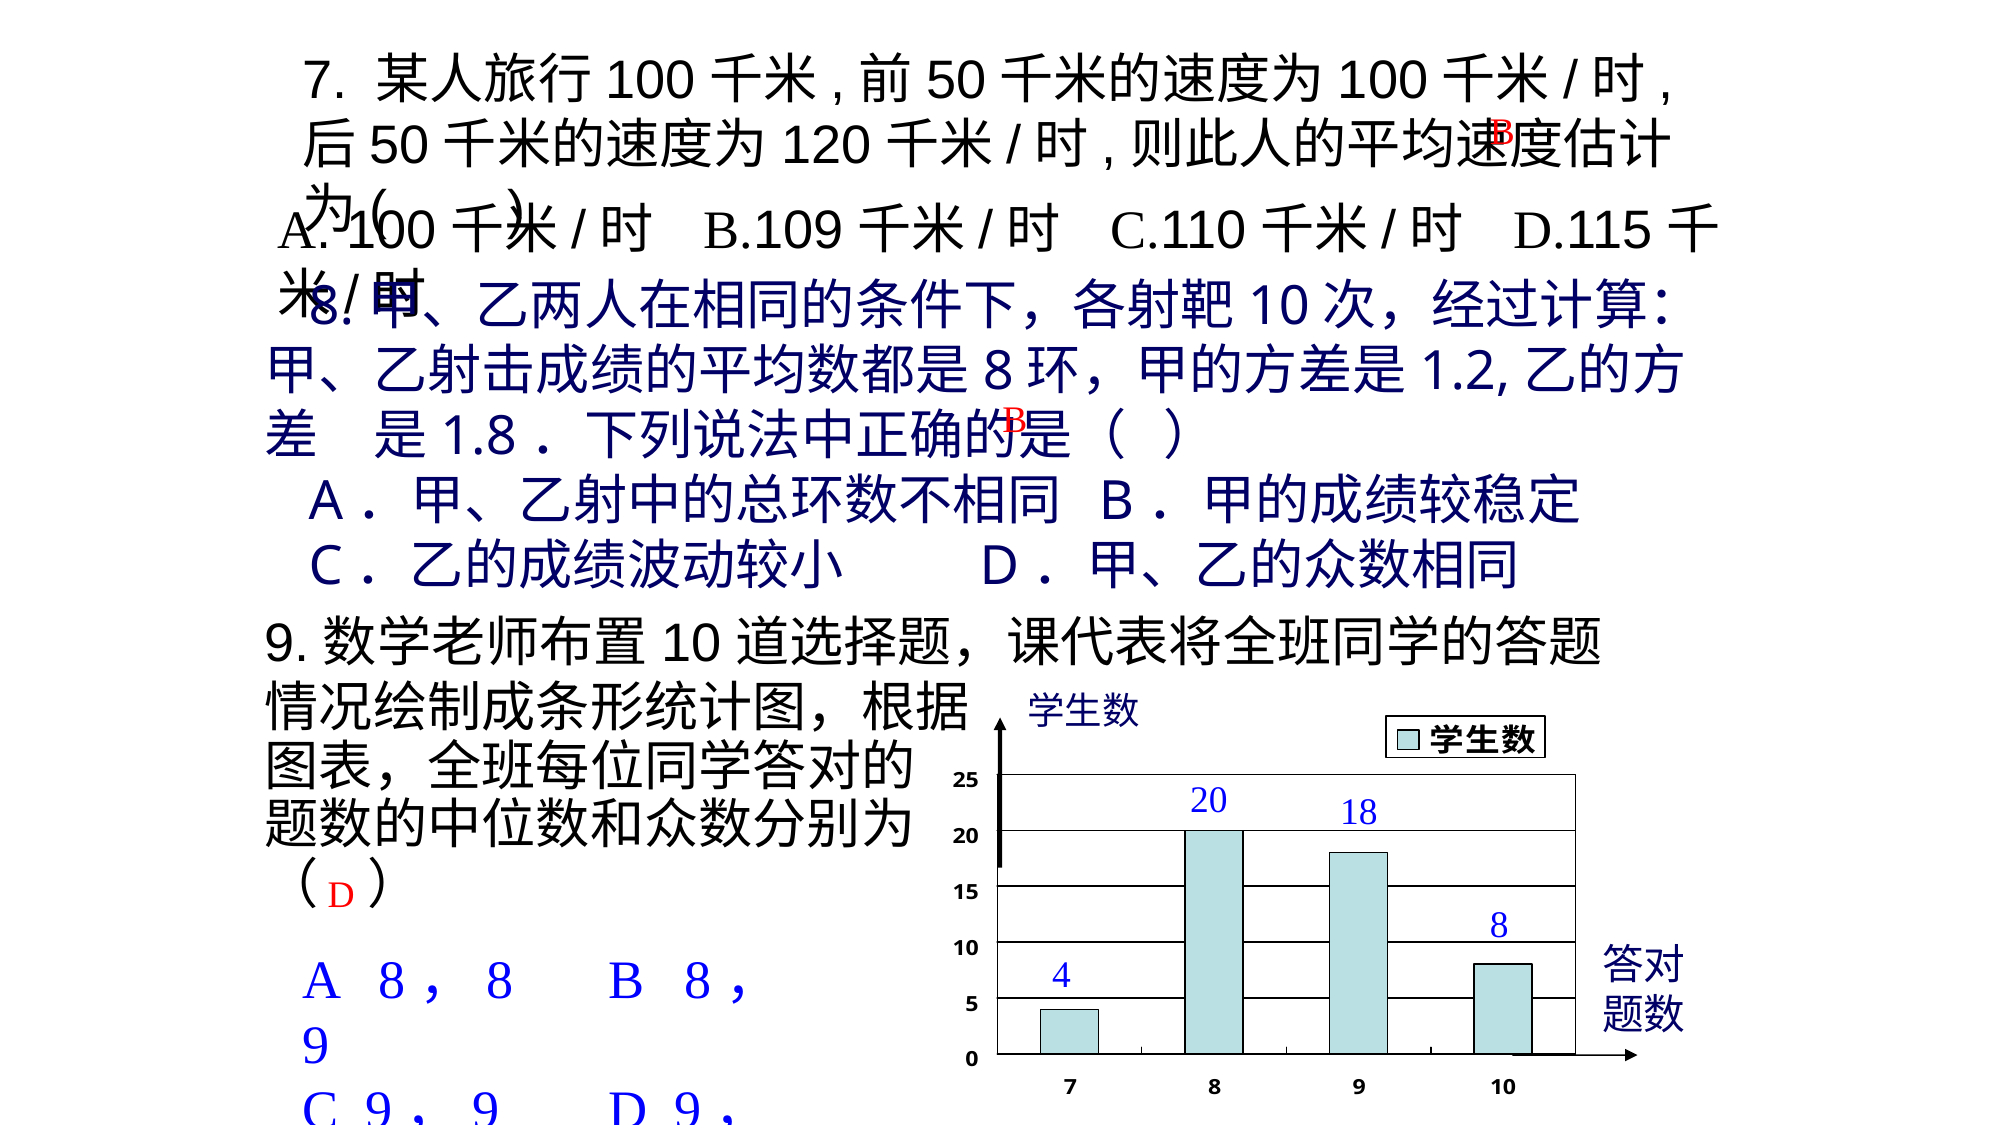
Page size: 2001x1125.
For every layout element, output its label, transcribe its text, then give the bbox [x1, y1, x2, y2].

text_box B [987, 387, 1082, 448]
text_box D [312, 862, 370, 923]
text_box A. 100千米/时 B.109千米/时 C.110千米/时 D.115千米/时 [262, 187, 1751, 333]
text_box 8.甲、乙两人在相同的条件下，各射靶10次，经过计算：甲、乙射击成绩的平均数都是8环，甲的方差是1.2,乙的方差 是1.8．下列说法中正确的是（ ） A．甲、乙射中的总环数不相同 B．甲的成绩较稳定 C．乙的成绩波动较小 D．甲、乙的众数相同 [249, 262, 1725, 600]
text_box B [1474, 99, 1569, 160]
text_box 9.数学老师布置10道选择题，课代表将全班同学的答题情况绘制成条形统计图，根据 图表，全班每位同学答对的 题数的中位数和众数分别为 （ ） [249, 600, 924, 982]
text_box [924, 562, 1850, 1121]
text_box A 8，8 B 8，9 C 9，9 D 9，8 [287, 937, 813, 1125]
text_box 7. 某人旅行100千米,前50千米的速度为100千米/时,后50千米的速度为120千米/时,则此人的平均速度估计为( ) [287, 37, 1710, 187]
